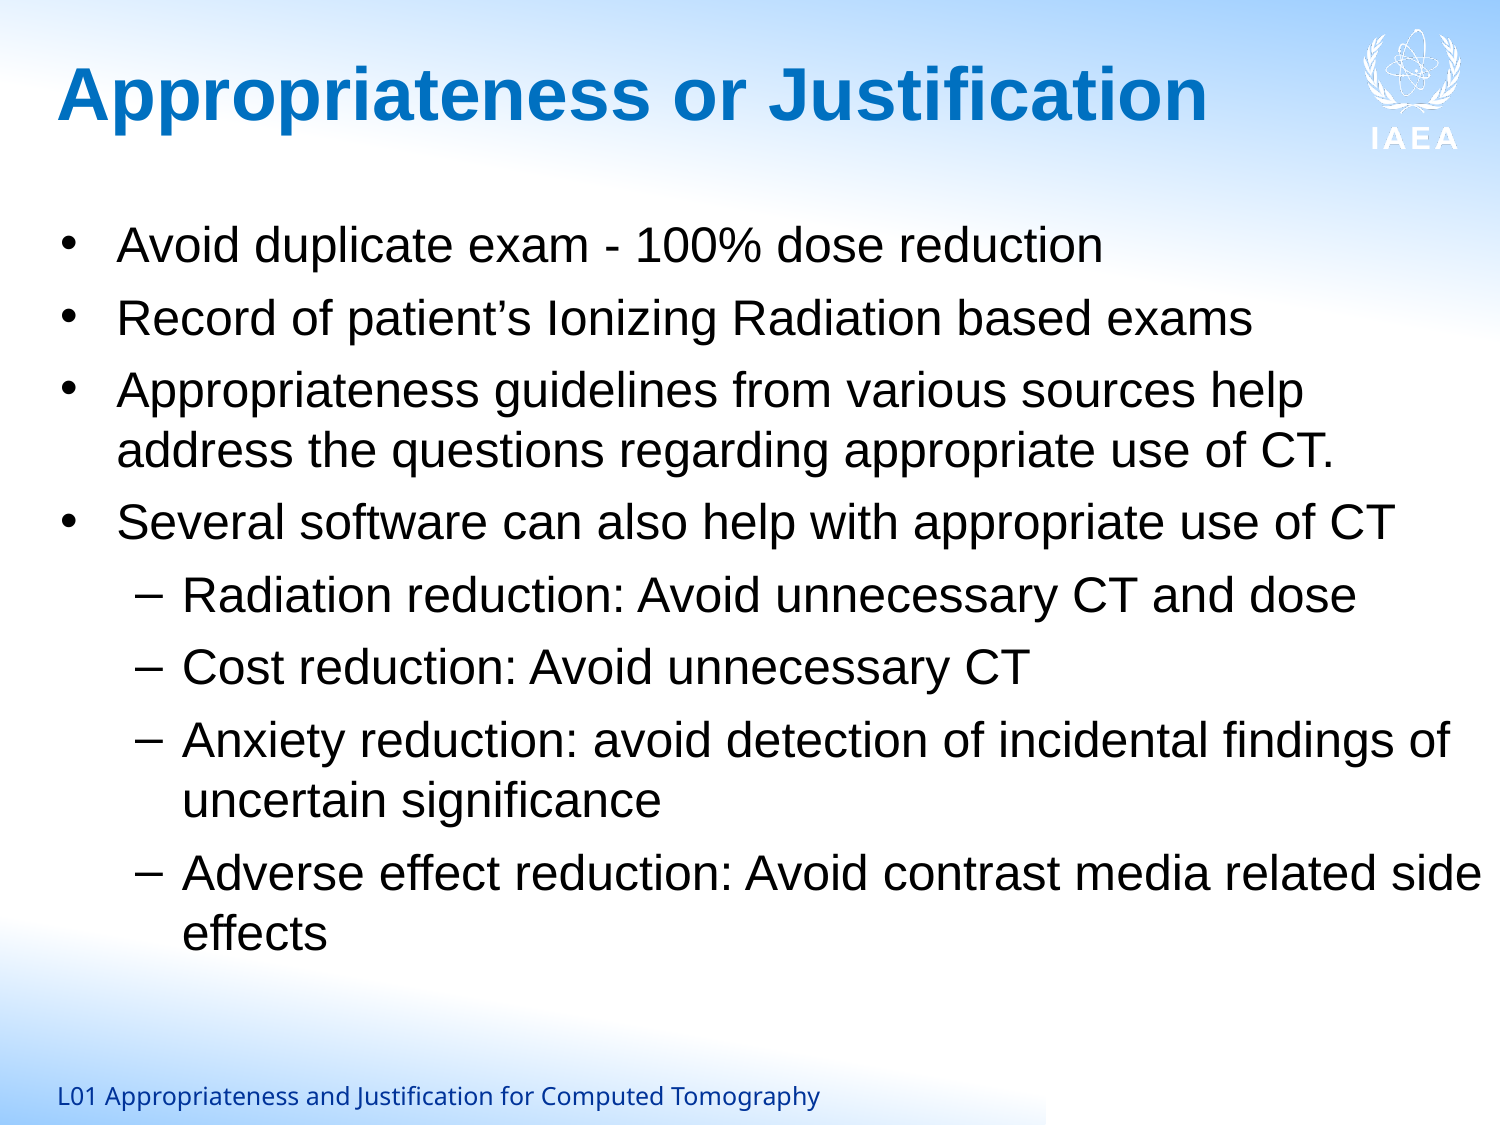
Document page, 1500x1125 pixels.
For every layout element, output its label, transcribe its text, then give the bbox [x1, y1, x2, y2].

list Avoid duplicate exam - 100% dose reduction Record of patient’s Ionizing Radiation based exams Appropriateness guidelines from various sources help address the questions regarding appropriate use of CT. Several software can also help with appropriate use of CT Radiation reduction: Avoid unnecessary CT and dose Cost reduction: Avoid unnecessary CT Anxiety reduction: avoid detection of incidental findings of uncertain significance Adverse effect reduction: Avoid contrast media related side effects [45, 204, 1500, 1000]
picture [1364, 29, 1461, 149]
title Appropriateness or Justification [41, 19, 1364, 161]
